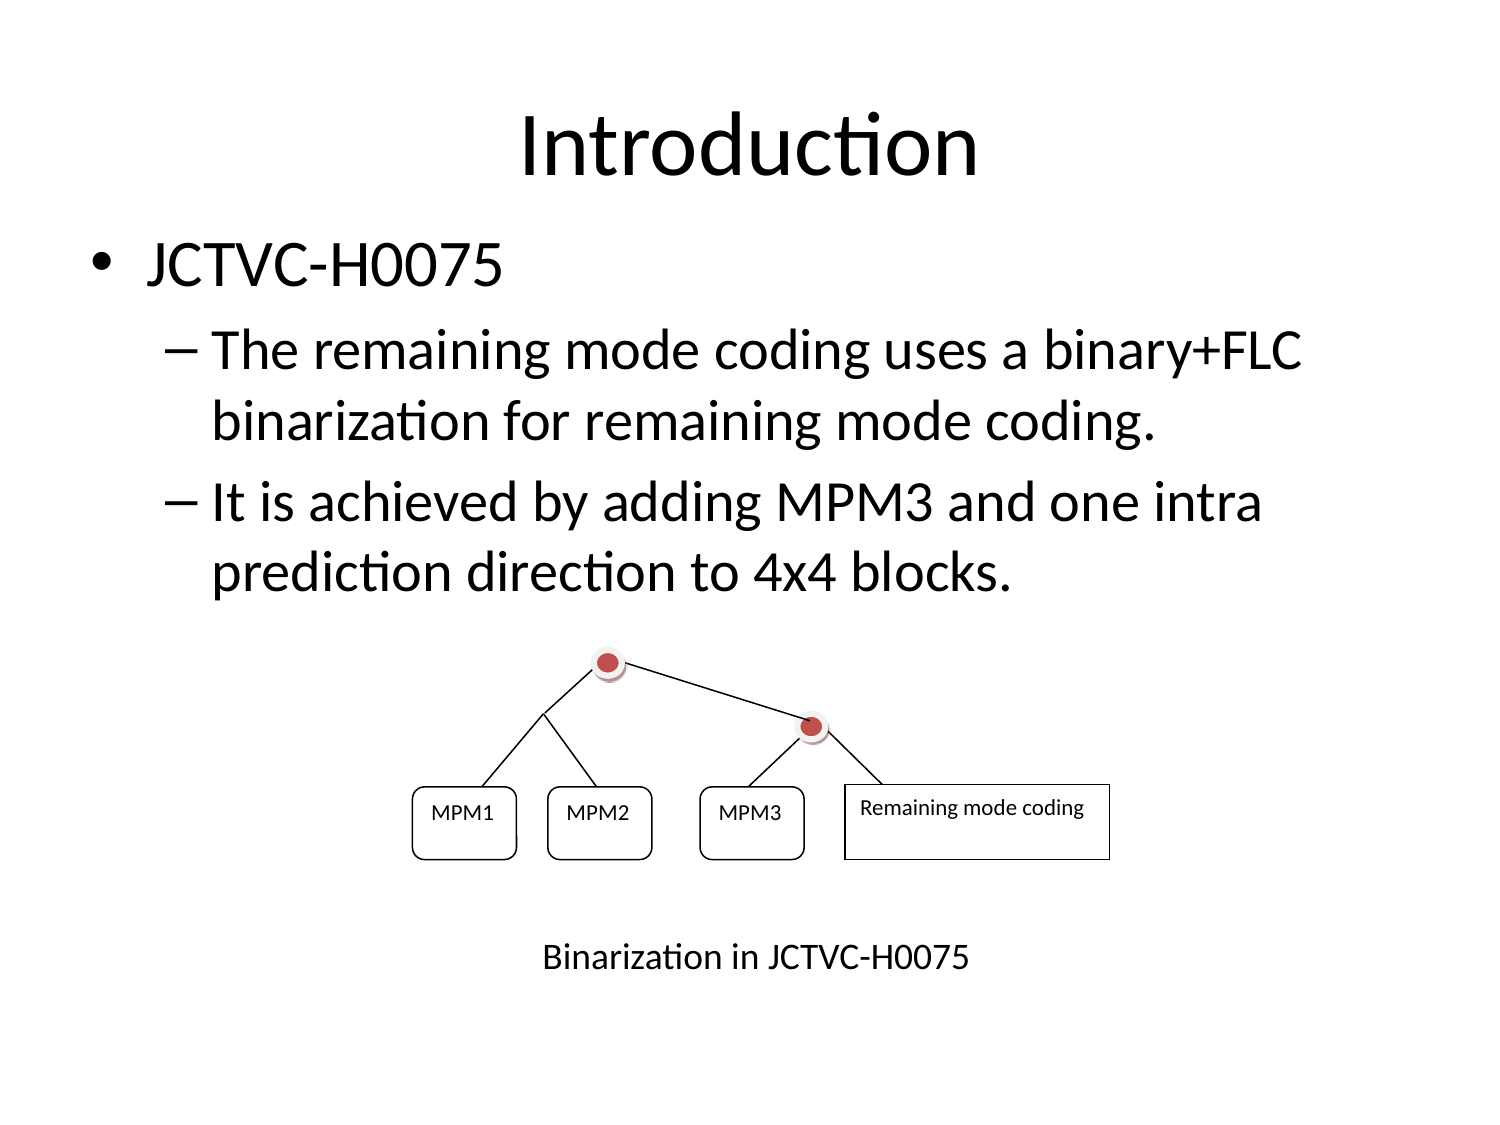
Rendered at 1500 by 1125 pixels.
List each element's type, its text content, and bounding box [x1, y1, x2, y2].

text_box Binarization in JCTVC-H0075 [527, 924, 986, 985]
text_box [412, 649, 1110, 860]
list JCTVC-H0075 The remaining mode coding uses a binary+FLC binarization for remaining mode coding. It is achieved by adding MPM3 and one intra prediction direction to 4x4 blocks. [75, 212, 1425, 993]
title Introduction [75, 45, 1425, 212]
